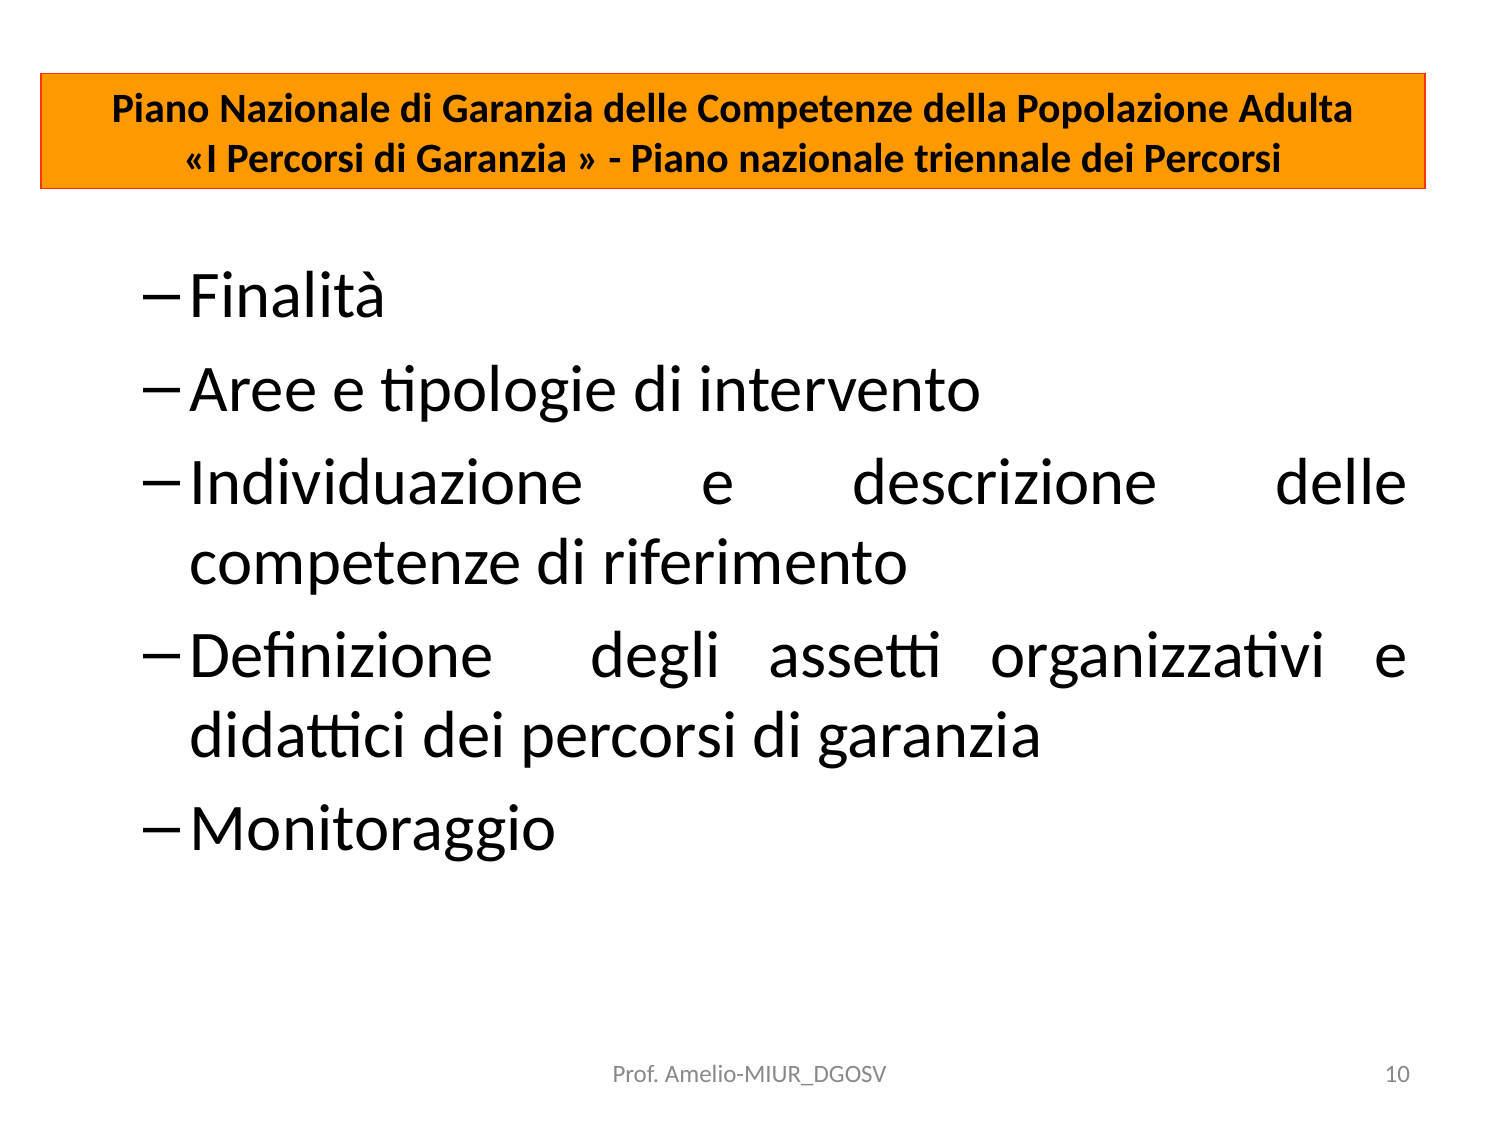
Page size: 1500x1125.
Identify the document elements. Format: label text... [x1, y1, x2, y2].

slide_number 10 [1074, 1042, 1425, 1103]
text_box Piano Nazionale di Garanzia delle Competenze della Popolazione Adulta «I Percorsi di Garanzia » - Piano nazionale triennale dei Percorsi [41, 73, 1425, 189]
list Finalità Aree e tipologie di intervento Individuazione e descrizione delle competenze di riferimento Definizione degli assetti organizzativi e didattici dei percorsi di garanzia Monitoraggio [52, 243, 1424, 1048]
footer Prof. Amelio-MIUR_DGOSV [512, 1042, 988, 1103]
